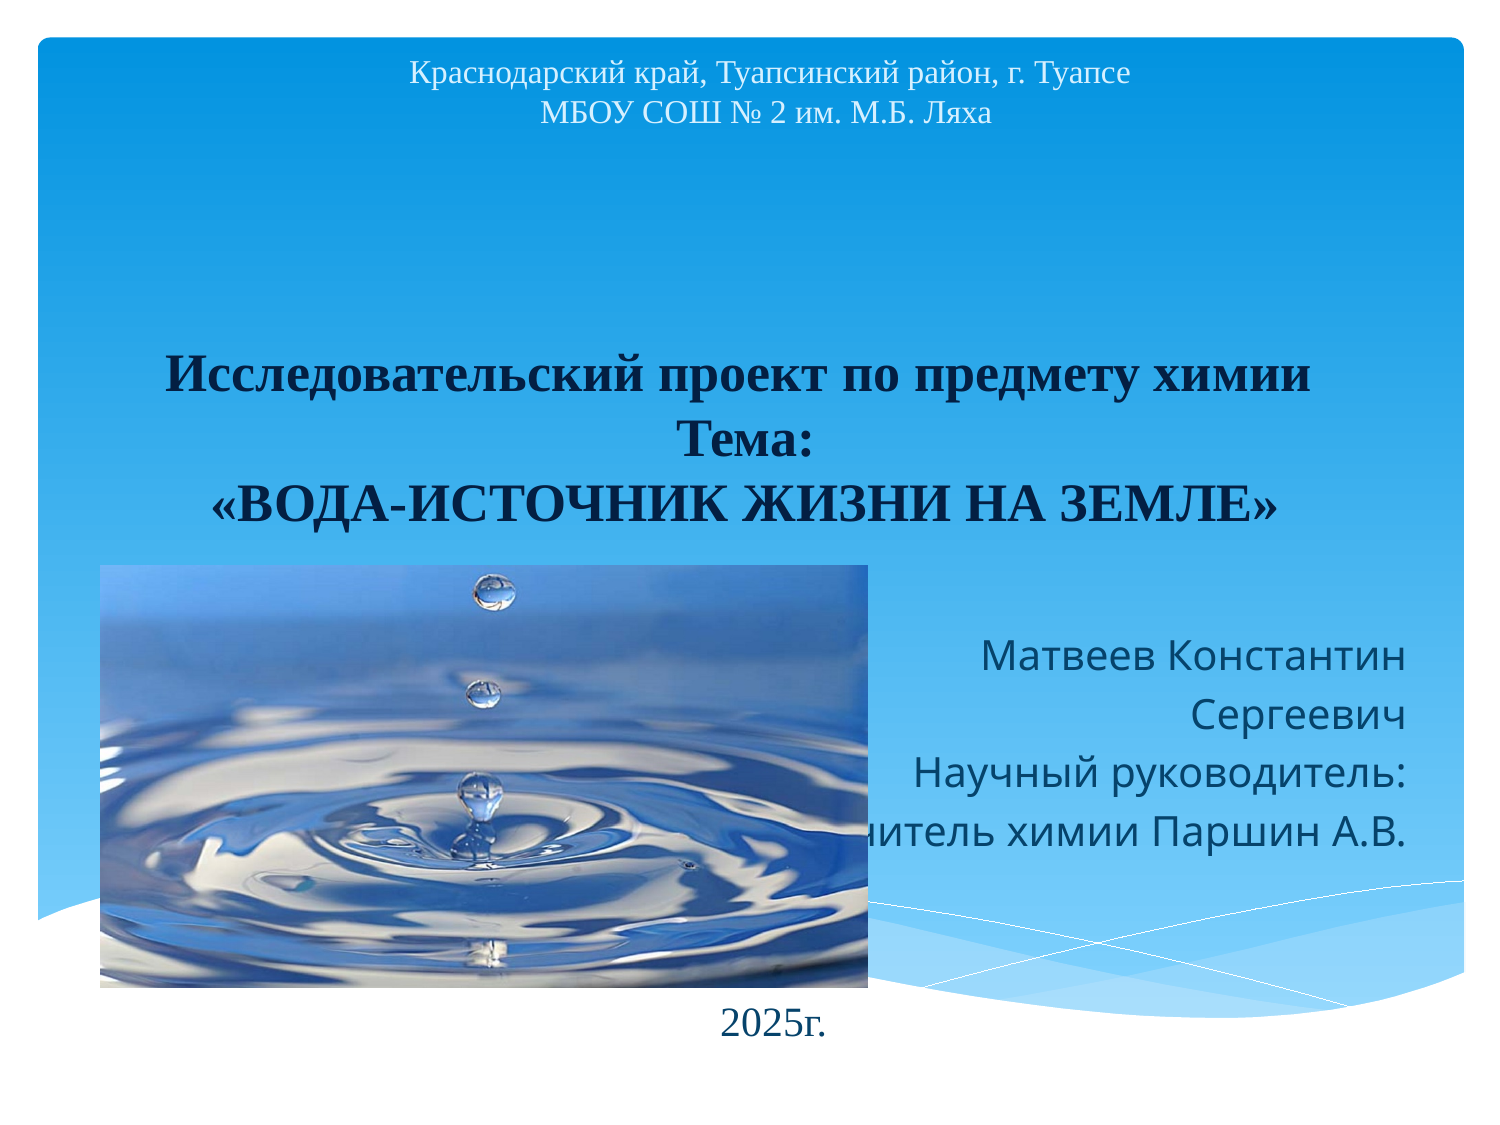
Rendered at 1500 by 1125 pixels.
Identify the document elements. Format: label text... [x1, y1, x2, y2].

title Исследовательский проект по предмету химии Тема: «ВОДА-ИСТОЧНИК ЖИЗНИ НА ЗЕМЛЕ» [108, 290, 1384, 610]
text_box 2025г. [608, 987, 939, 1053]
picture [100, 565, 868, 988]
subtitle Матвеев Константин Сергеевич Научный руководитель: учитель химии Паршин А.В. [873, 621, 1422, 1000]
text_box Краснодарский край, Туапсинский район, г. Туапсе МБОУ СОШ № 2 им. М.Б. Ляха [41, 42, 1500, 218]
